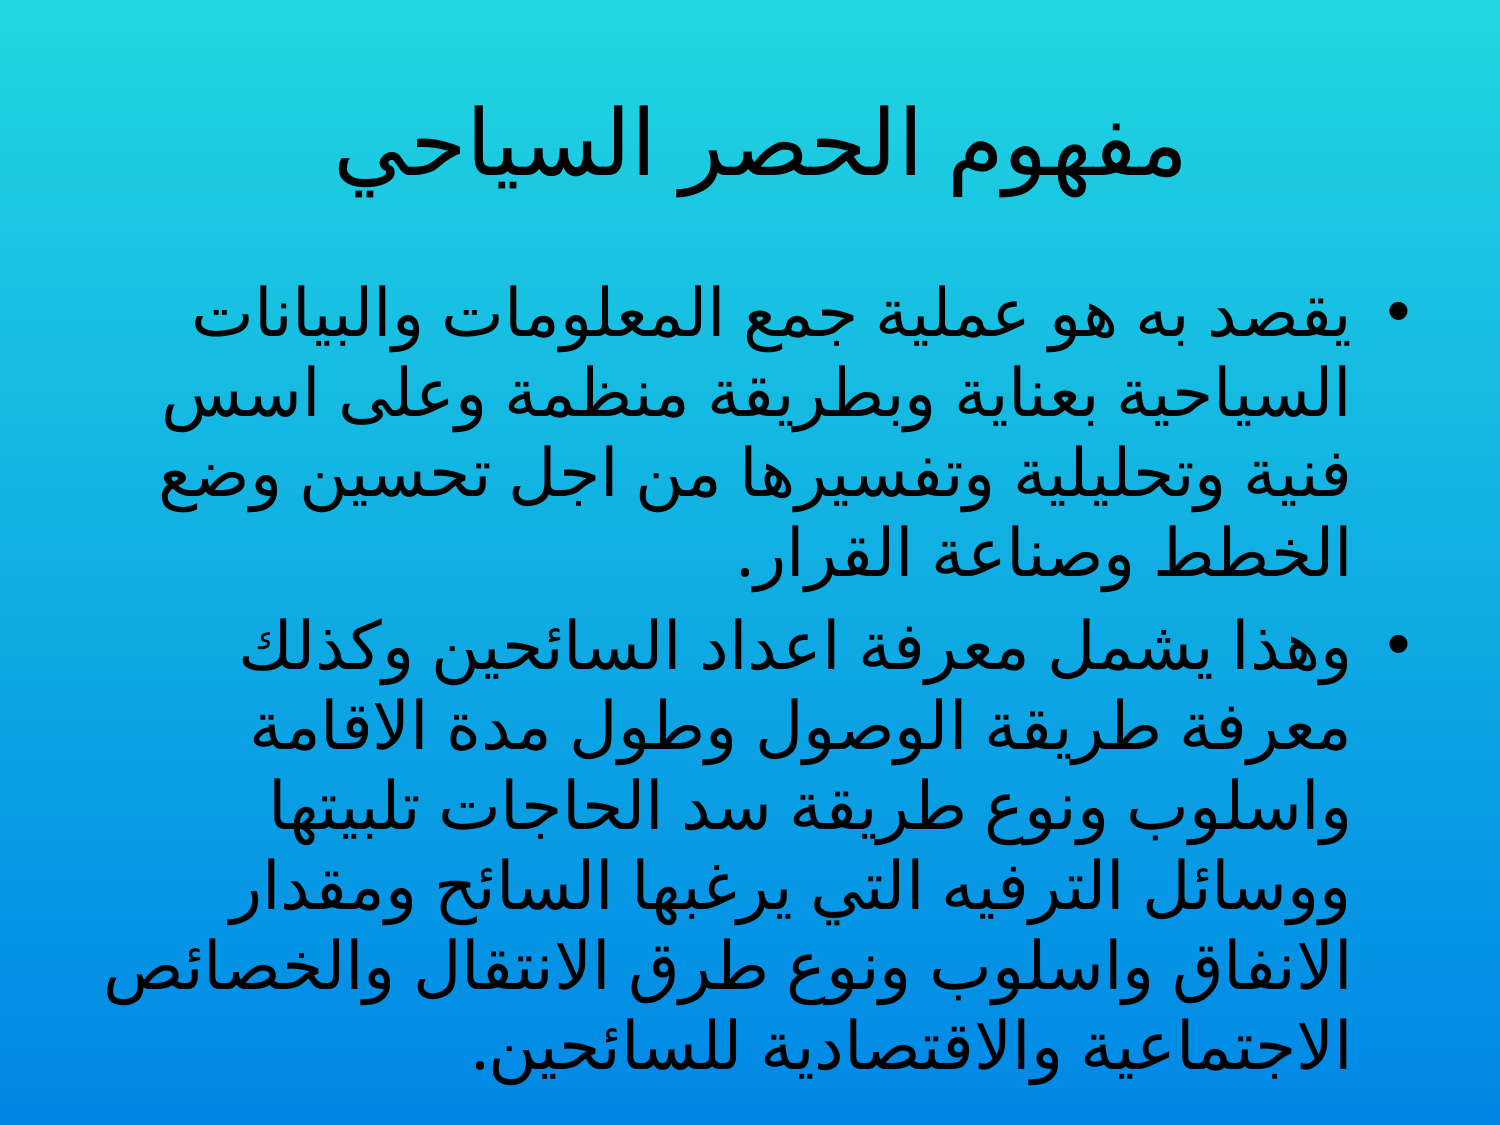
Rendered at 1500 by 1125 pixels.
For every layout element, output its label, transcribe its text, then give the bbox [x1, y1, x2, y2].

list يقصد به هو عملية جمع المعلومات والبيانات السياحية بعناية وبطريقة منظمة وعلى اسس فنية وتحليلية وتفسيرها من اجل تحسين وضع الخطط وصناعة القرار. وهذا يشمل معرفة اعداد السائحين وكذلك معرفة طريقة الوصول وطول مدة الاقامة واسلوب ونوع طريقة سد الحاجات تلبيتها ووسائل الترفيه التي يرغبها السائح ومقدار الانفاق واسلوب ونوع طرق الانتقال والخصائص الاجتماعية والاقتصادية للسائحين. [75, 262, 1425, 1005]
title مفهوم الحصر السياحي [75, 45, 1425, 233]
